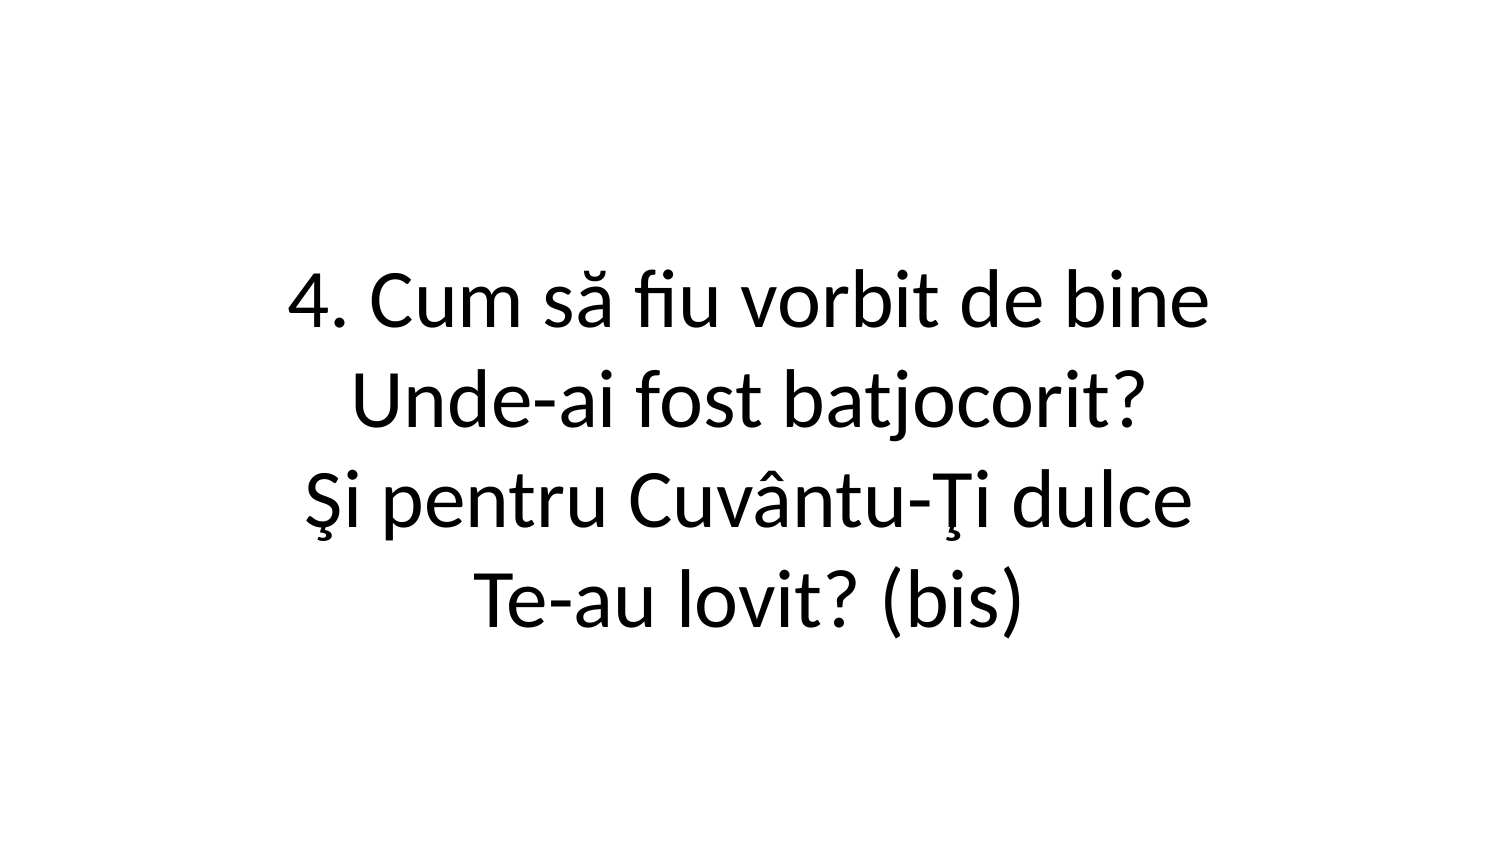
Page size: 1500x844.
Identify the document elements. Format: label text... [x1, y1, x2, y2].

text_box 4. Cum să fiu vorbit de bine Unde-ai fost batjocorit? Şi pentru Cuvântu-Ţi dulce Te-au lovit? (bis) [272, 192, 1228, 652]
